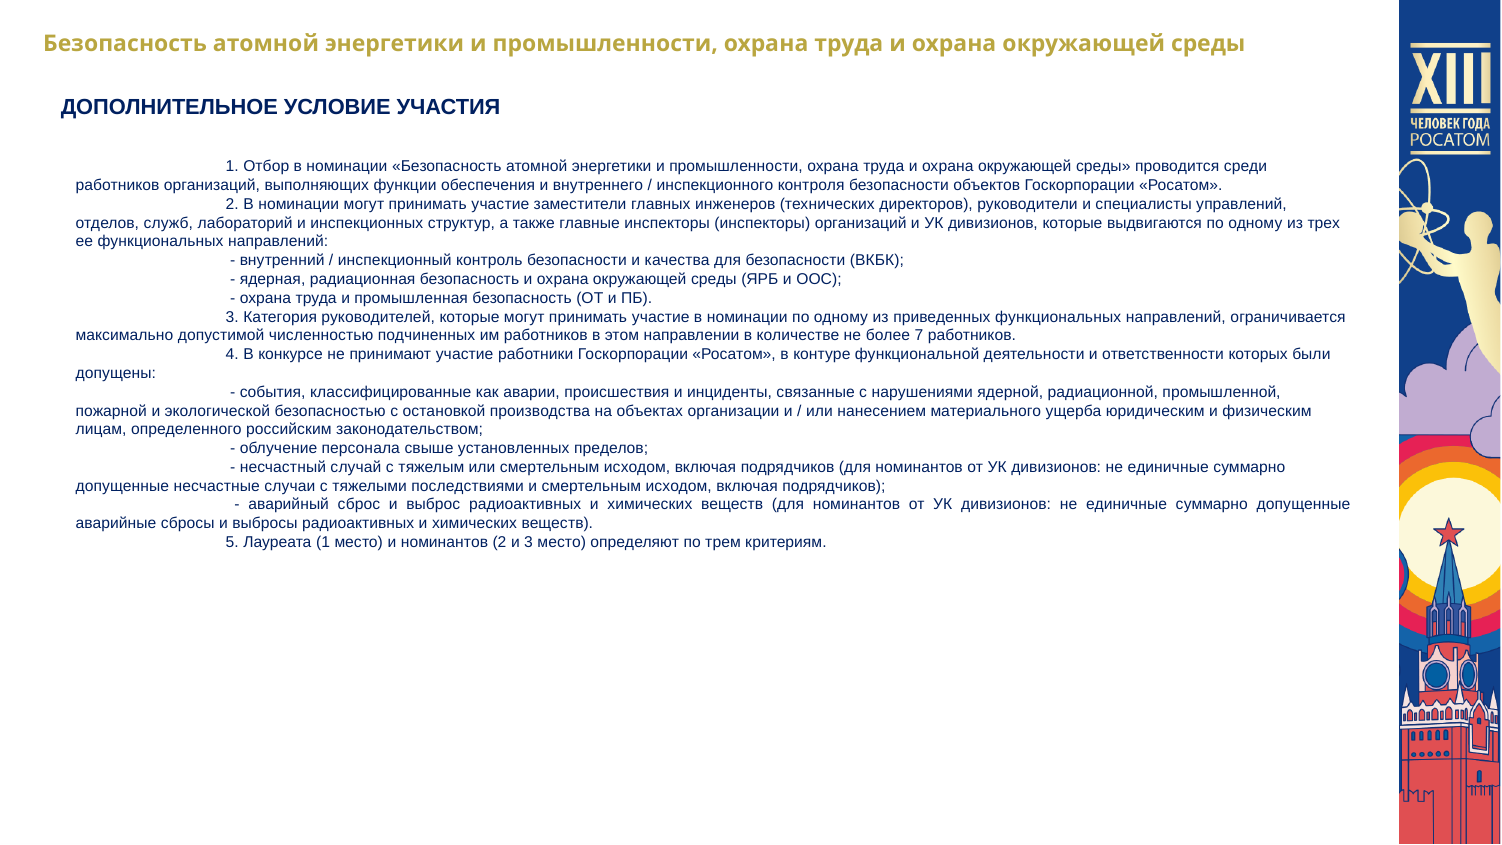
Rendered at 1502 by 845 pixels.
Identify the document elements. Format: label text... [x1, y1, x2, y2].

text_box Безопасность атомной энергетики и промышленности, охрана труда и охрана окружающей среды [28, 21, 1401, 64]
picture [0, 0, 1501, 844]
text_box 1. Отбор в номинации «Безопасность атомной энергетики и промышленности, охрана труда и охрана окружающей среды» проводится среди работников организаций, выполняющих функции обеспечения и внутреннего / инспекционного контроля безопасности объектов Госкорпорации «Росатом». 2. В номинации могут принимать участие заместители главных инженеров (технических директоров), руководители и специалисты управлений, отделов, служб, лабораторий и инспекционных структур, а также главные инспекторы (инспекторы) организаций и УК дивизионов, которые выдвигаются по одному из трех ее функциональных направлений: - внутренний / инспекционный контроль безопасности и качества для безопасности (ВКБК); - ядерная, радиационная безопасность и охрана окружающей среды (ЯРБ и ООС); - охрана труда и промышленная безопасность (ОТ и ПБ). 3. Категория руководителей, которые могут принимать участие в номинации по одному из приведенных функциональных направлений, ограничивается максимально допустимой численностью подчиненных им работников в этом направлении в количестве не более 7 работников. 4. В конкурсе не принимают участие работники Госкорпорации «Росатом», в контуре функциональной деятельности и ответственности которых были допущены: - события, классифицированные как аварии, происшествия и инциденты, связанные с нарушениями ядерной, радиационной, промышленной, пожарной и экологической безопасностью с остановкой производства на объектах организации и / или нанесением материального ущерба юридическим и физическим лицам, определенного российским законодательством; - облучение персонала свыше установленных пределов; - несчастный случай с тяжелым или смертельным исходом, включая подрядчиков (для номинантов от УК дивизионов: не единичные суммарно допущенные несчастные случаи с тяжелыми последствиями и смертельным исходом, включая подрядчиков); - аварийный сброс и выброс радиоактивных и химических веществ (для номинантов от УК дивизионов: не единичные суммарно допущенные аварийные сбросы и выбросы радиоактивных и химических веществ). 5. Лауреата (1 место) и номинантов (2 и 3 место) определяют по трем критериям. [60, 148, 1365, 558]
text_box ДОПОЛНИТЕЛЬНОЕ УСЛОВИЕ УЧАСТИЯ [60, 79, 652, 122]
